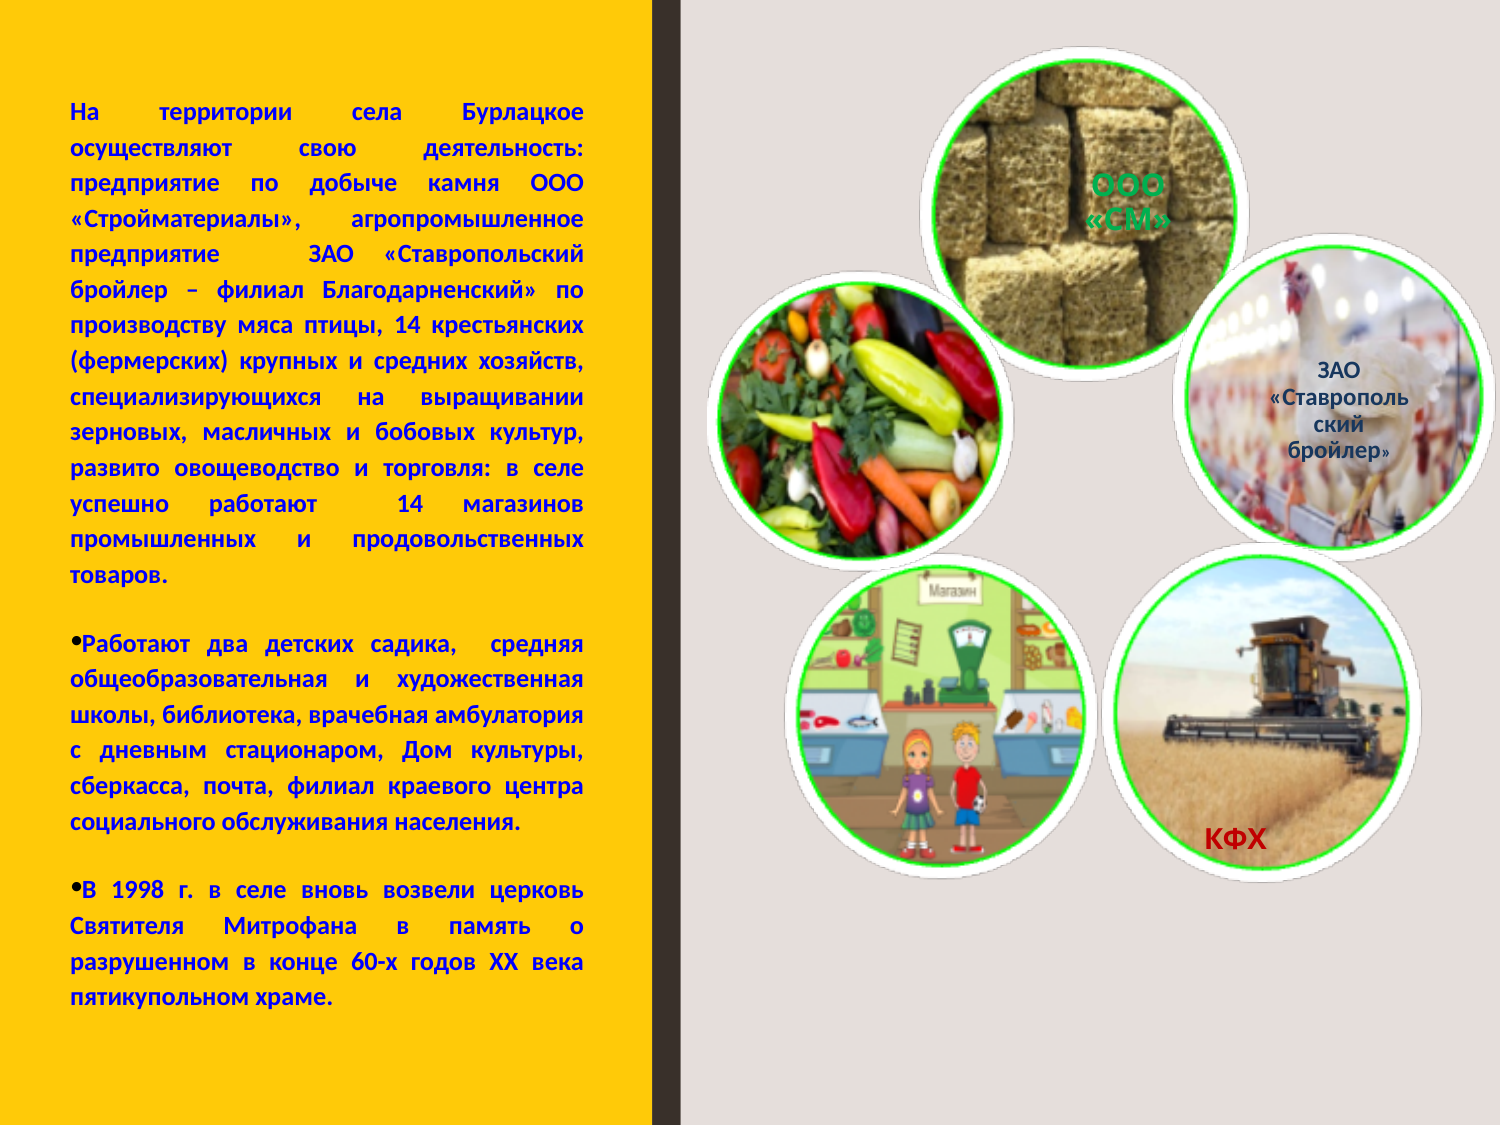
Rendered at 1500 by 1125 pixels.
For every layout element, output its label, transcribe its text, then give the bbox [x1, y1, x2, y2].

list На территории села Бурлацкое осуществляют свою деятельность: предприятие по добыче камня ООО «Стройматериалы», агропромышленное предприятие ЗАО «Ставропольский бройлер – филиал Благодарненский» по производству мяса птицы, 14 крестьянских (фермерских) крупных и средних хозяйств, специализирующихся на выращивании зерновых, масличных и бобовых культур, развито овощеводство и торговля: в селе успешно работают 14 магазинов промышленных и продовольственных товаров. Работают два детских садика, средняя общеобразовательная и художественная школы, библиотека, врачебная амбулатория с дневным стационаром, Дом культуры, сберкасса, почта, филиал краевого центра социального обслуживания населения. В 1998 г. в селе вновь возвели церковь Святителя Митрофана в память о разрушенном в конце 60-х годов XX века пятикупольном храме. [55, 24, 599, 1056]
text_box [707, 43, 1500, 887]
